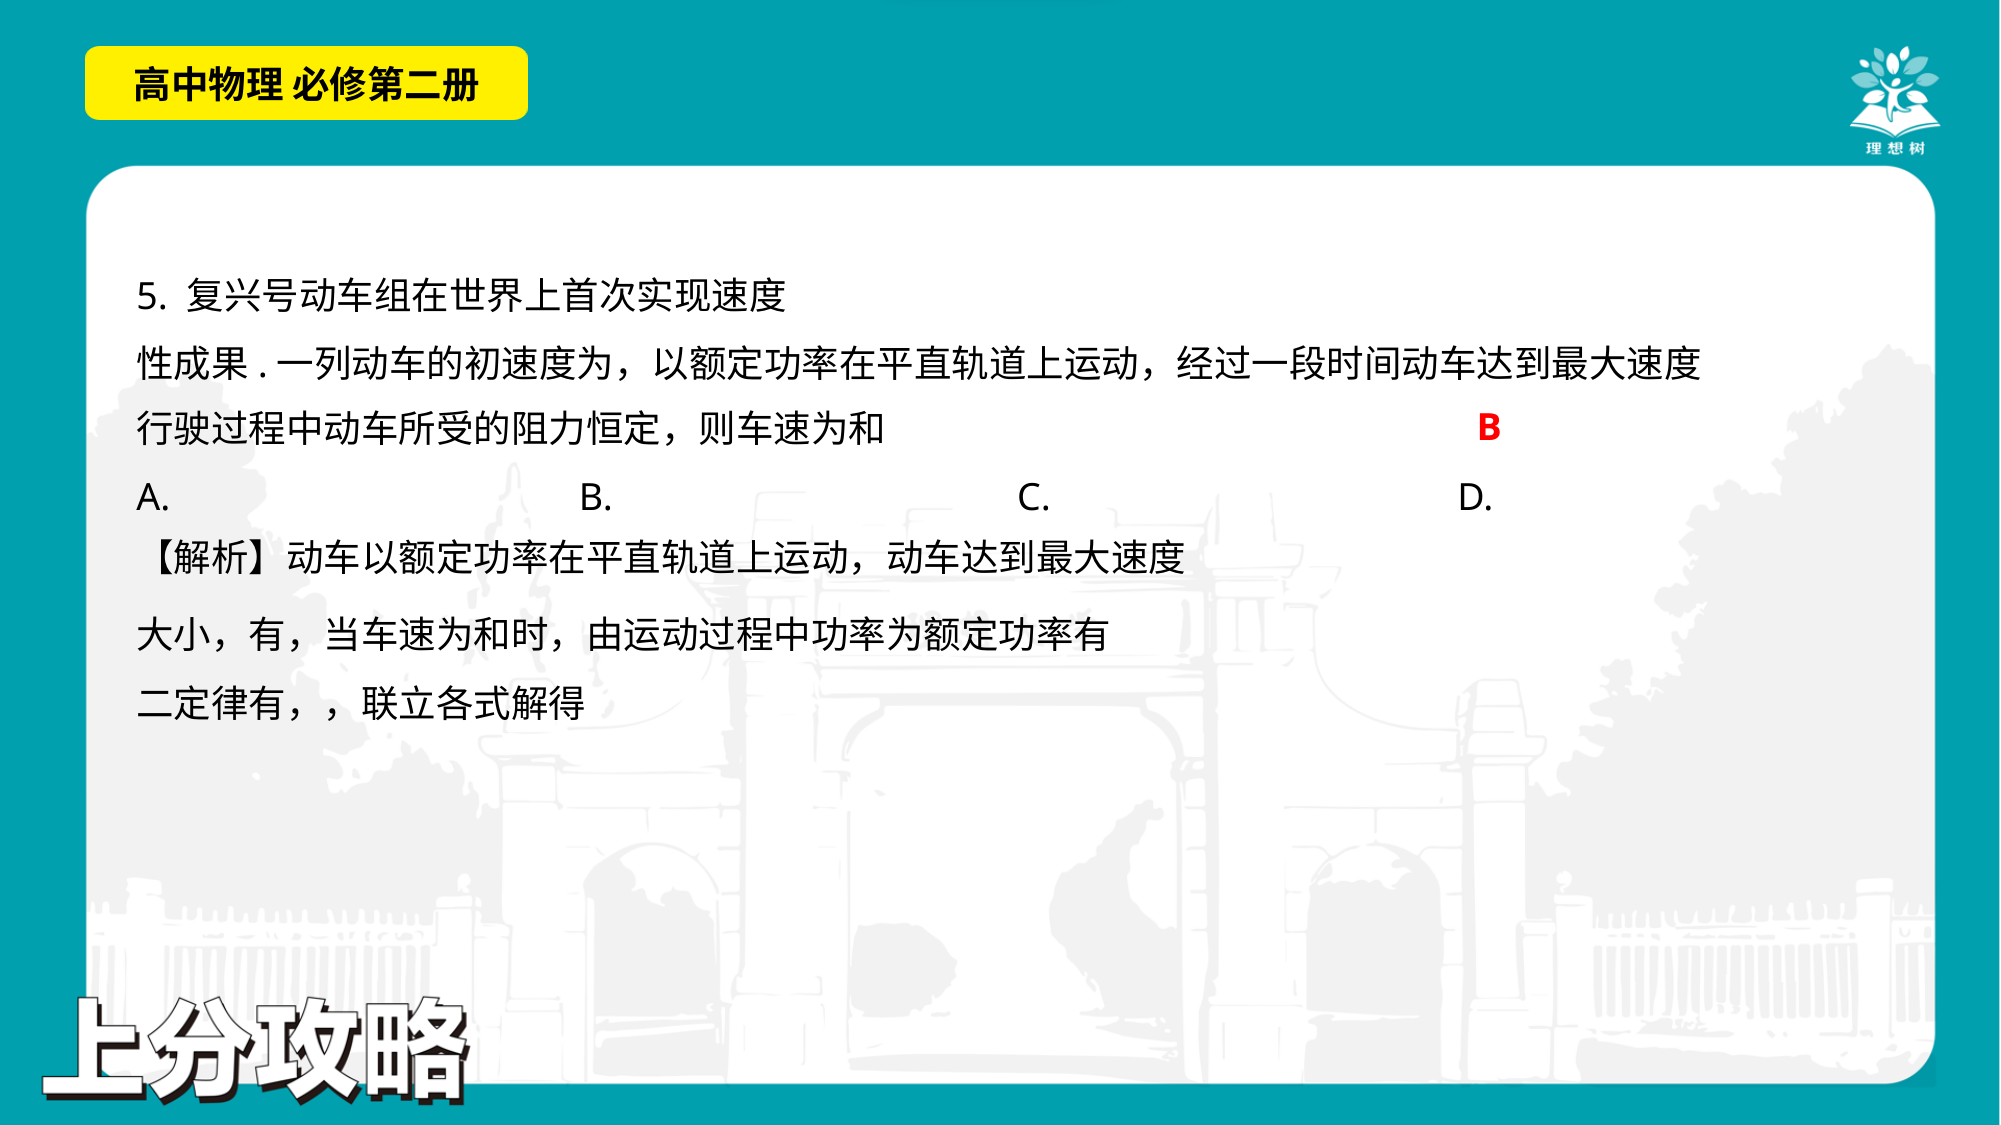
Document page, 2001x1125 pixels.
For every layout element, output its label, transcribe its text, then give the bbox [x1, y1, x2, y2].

picture [0, 0, 2000, 1125]
text_box B [1462, 383, 1517, 442]
